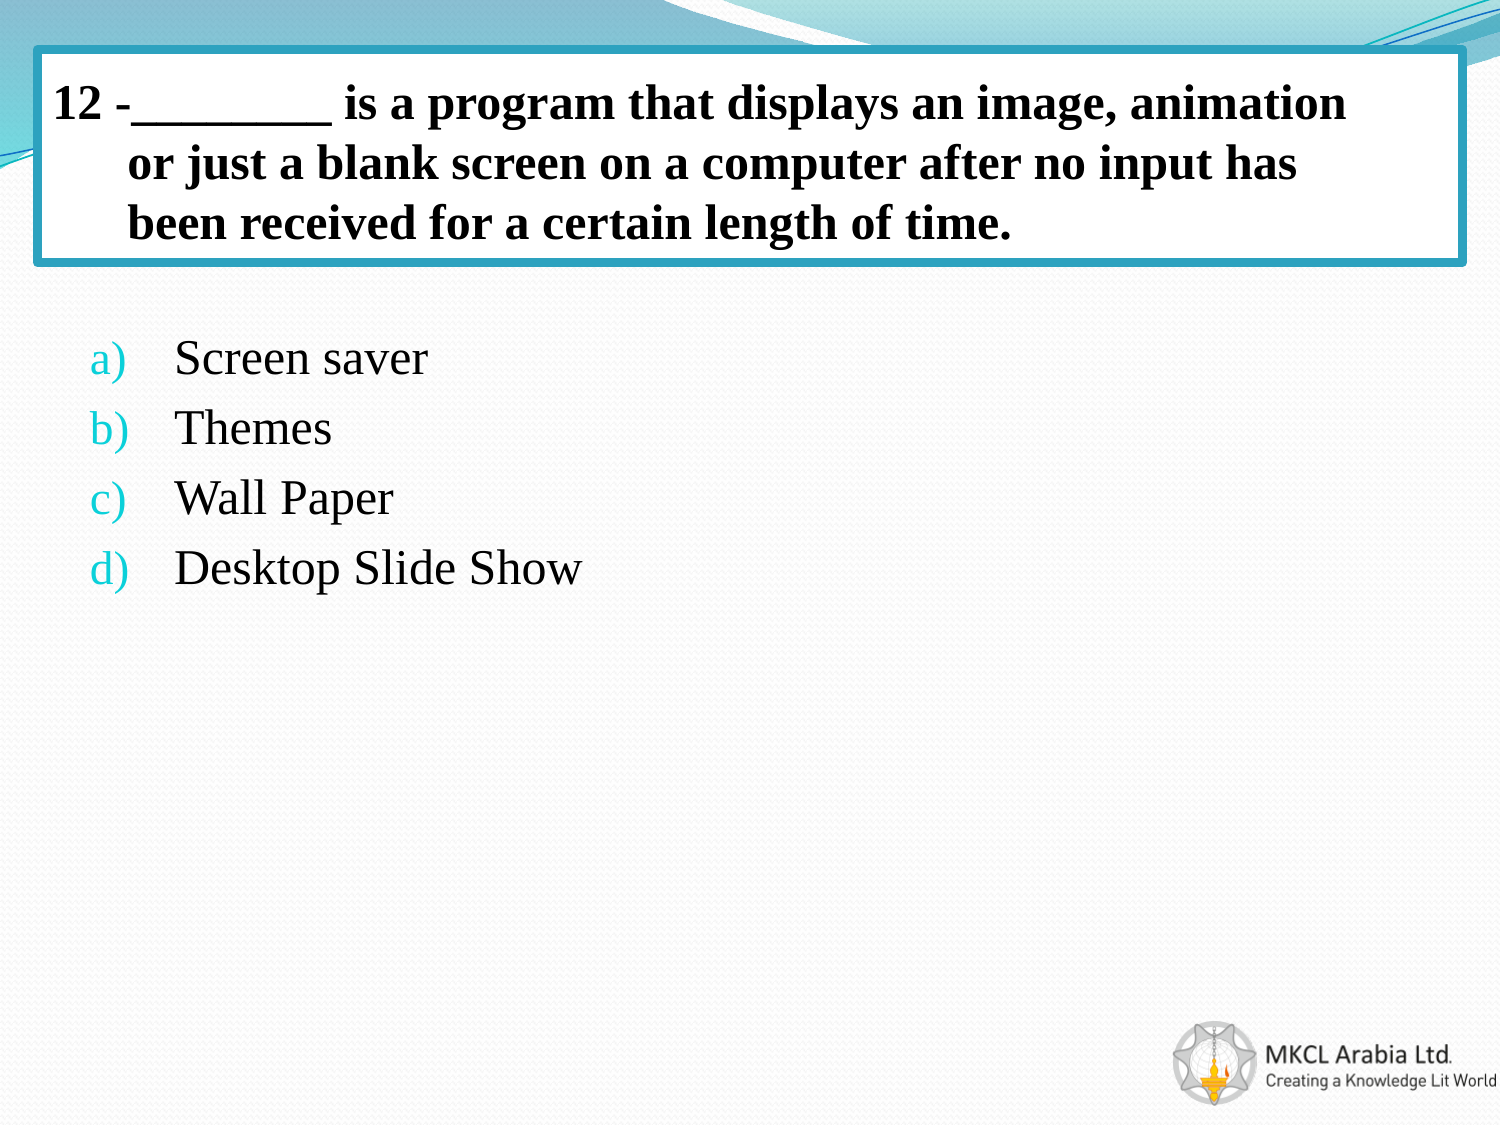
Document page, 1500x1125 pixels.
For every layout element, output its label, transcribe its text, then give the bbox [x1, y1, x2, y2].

list Screen saver Themes Wall Paper Desktop Slide Show [75, 317, 1425, 1038]
picture [1172, 1021, 1496, 1106]
title 12 -________ is a program that displays an image, animation or just a blank screen on a computer after no input has been received for a certain length of time. [37, 62, 1388, 250]
